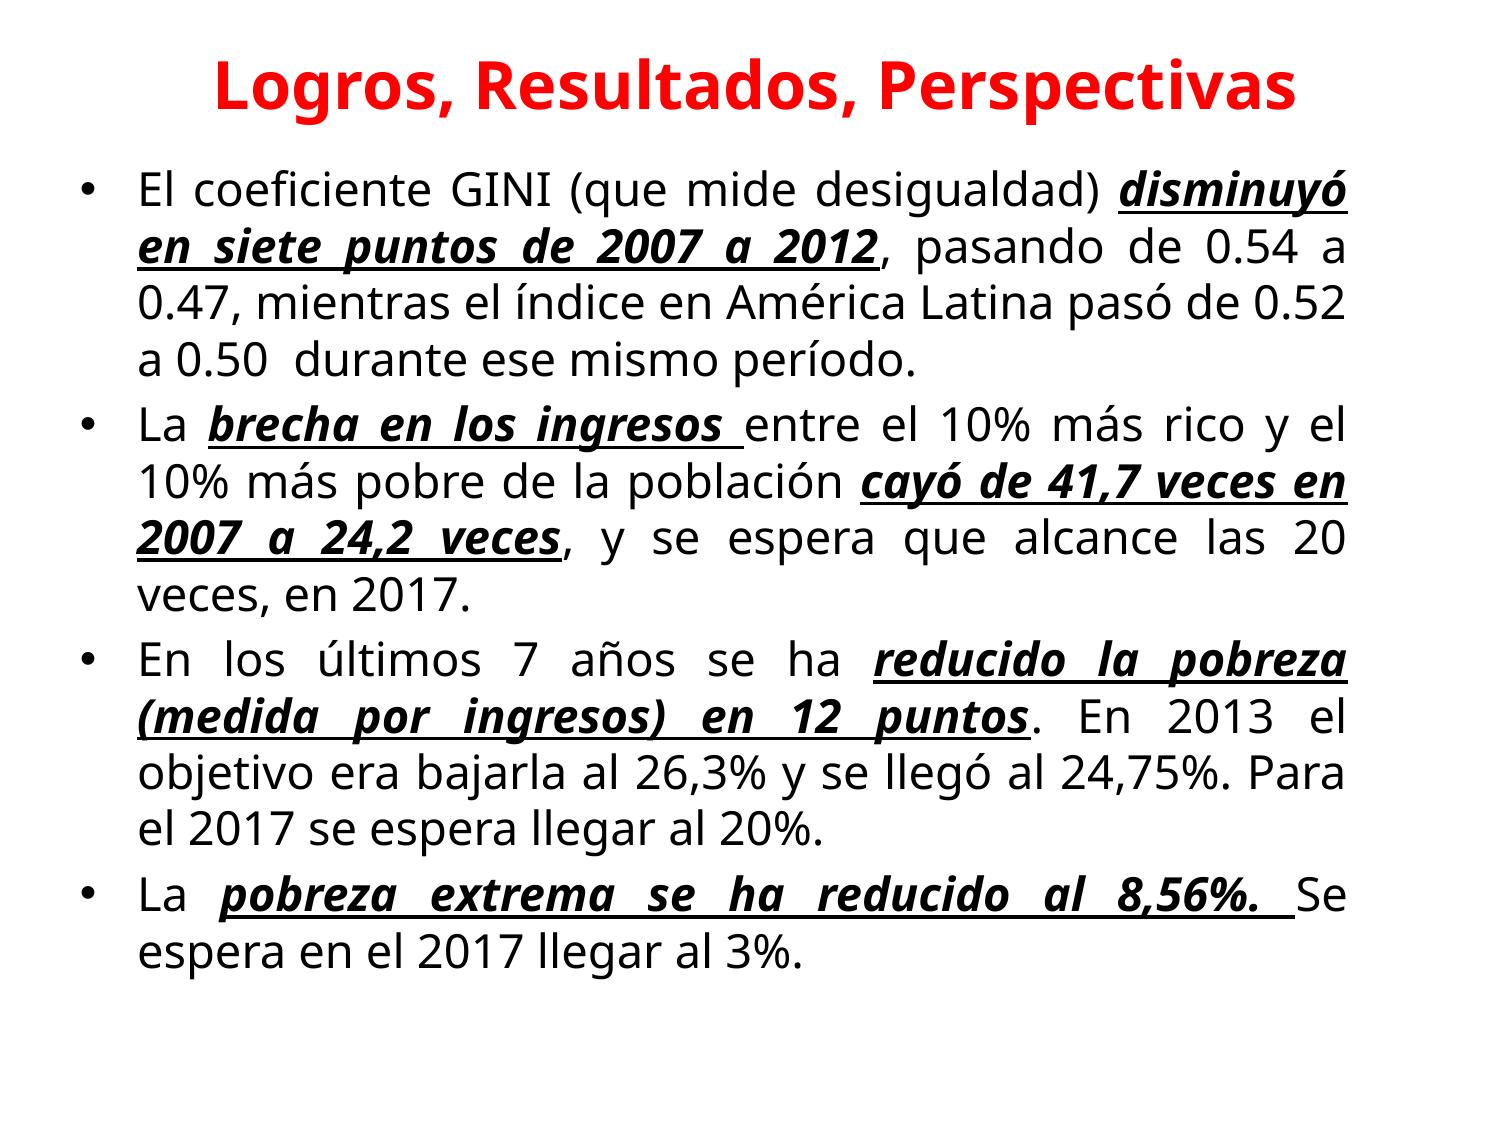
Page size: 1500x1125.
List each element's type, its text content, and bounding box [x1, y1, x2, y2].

list El coeficiente GINI (que mide desigualdad) disminuyó en siete puntos de 2007 a 2012, pasando de 0.54 a 0.47, mientras el índice en América Latina pasó de 0.52 a 0.50 durante ese mismo período. La brecha en los ingresos entre el 10% más rico y el 10% más pobre de la población cayó de 41,7 veces en 2007 a 24,2 veces, y se espera que alcance las 20 veces, en 2017. En los últimos 7 años se ha reducido la pobreza (medida por ingresos) en 12 puntos. En 2013 el objetivo era bajarla al 26,3% y se llegó al 24,75%. Para el 2017 se espera llegar al 20%. La pobreza extrema se ha reducido al 8,56%. Se espera en el 2017 llegar al 3%. [64, 152, 1363, 1003]
text_box Logros, Resultados, Perspectivas [81, 35, 1430, 131]
